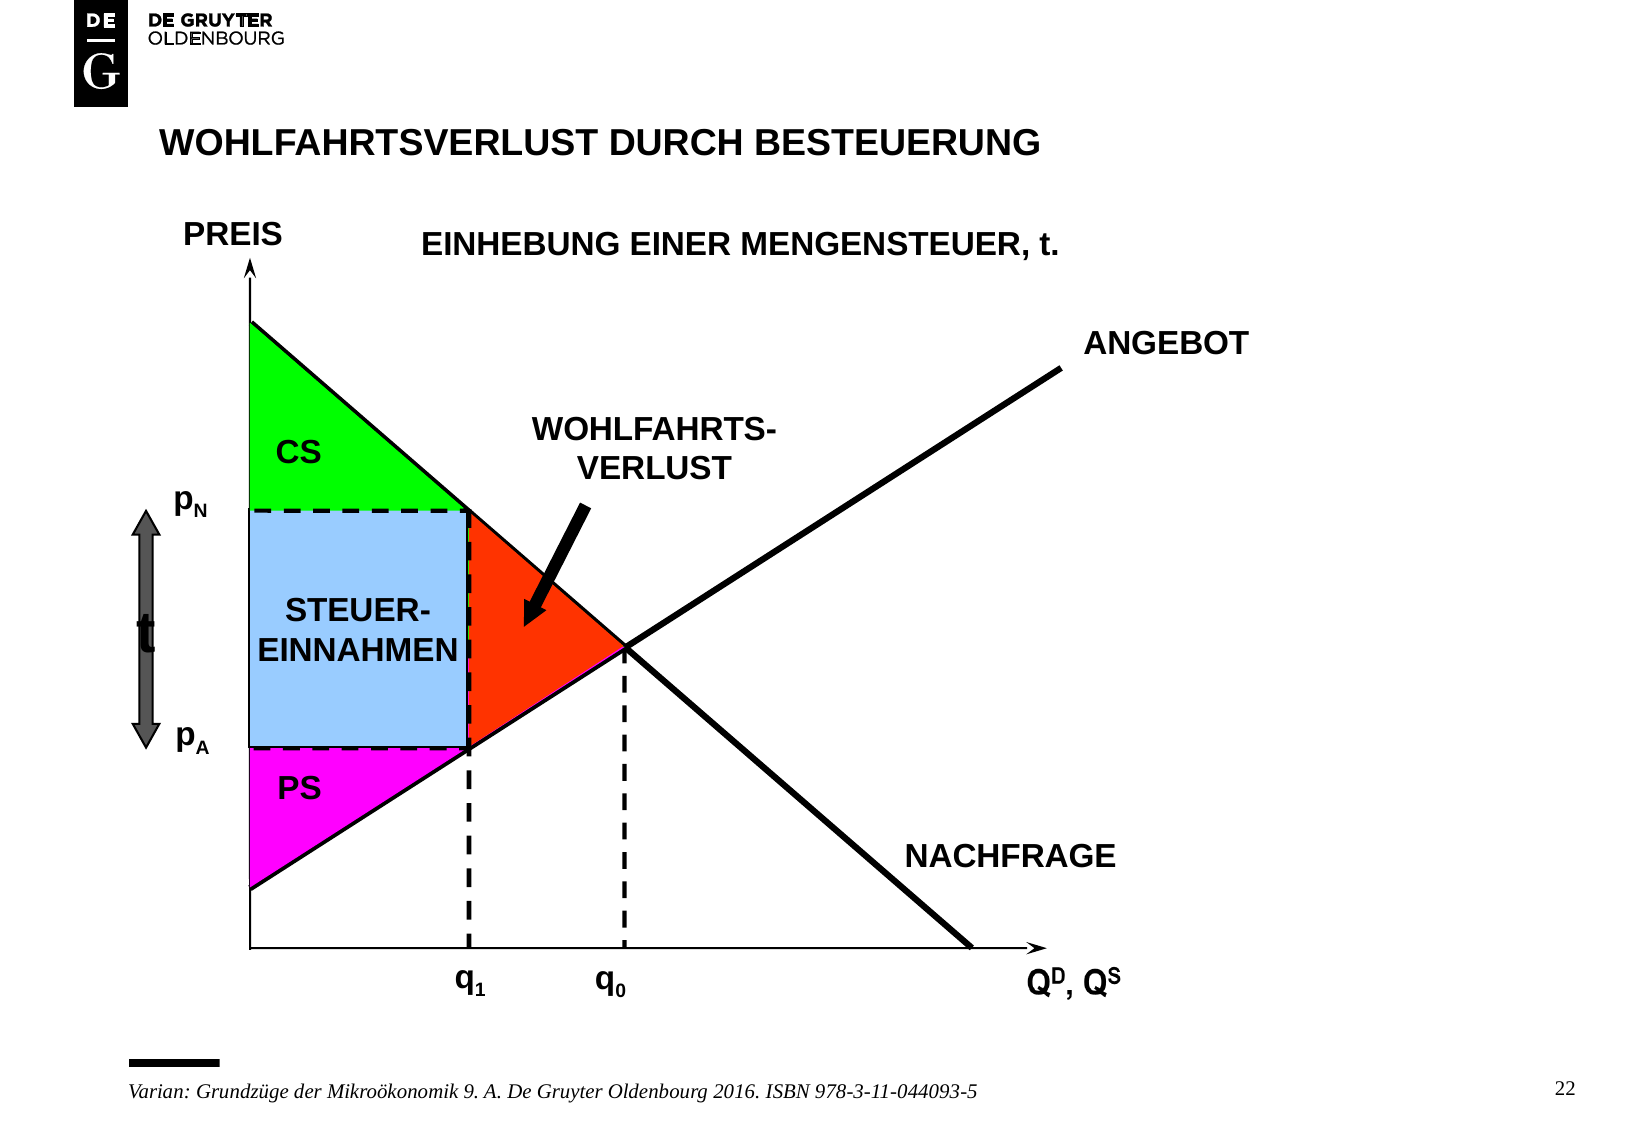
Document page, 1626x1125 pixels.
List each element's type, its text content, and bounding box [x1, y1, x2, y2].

text_box q0 [580, 948, 642, 1009]
text_box EINHEBUNG EINER MENGENSTEUER, t. [406, 214, 1076, 270]
text_box WOHLFAHRTS- VERLUST [516, 399, 793, 494]
text_box [249, 322, 466, 511]
text_box pA [160, 705, 225, 766]
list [1007, 949, 1134, 1025]
title WOHLFAHRTSVERLUST DURCH BESTEUERUNG [159, 117, 1586, 172]
text_box PREIS [168, 204, 299, 260]
text_box STEUER- EINNAHMEN [249, 511, 467, 748]
text_box q1 [439, 947, 501, 1008]
text_box ANGEBOT [1068, 313, 1265, 369]
text_box [468, 511, 624, 747]
text_box [249, 748, 466, 888]
text_box PS [262, 758, 337, 814]
text_box NACHFRAGE [889, 826, 1133, 882]
text_box [1026, 941, 1047, 949]
text_box pN [158, 468, 223, 529]
text_box [243, 260, 257, 279]
slide_number 22 [1554, 1074, 1614, 1104]
text_box t [132, 510, 160, 748]
text_box CS [260, 422, 337, 478]
text_box [523, 505, 586, 627]
text_box PS [327, 748, 435, 757]
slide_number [128, 1077, 1539, 1108]
